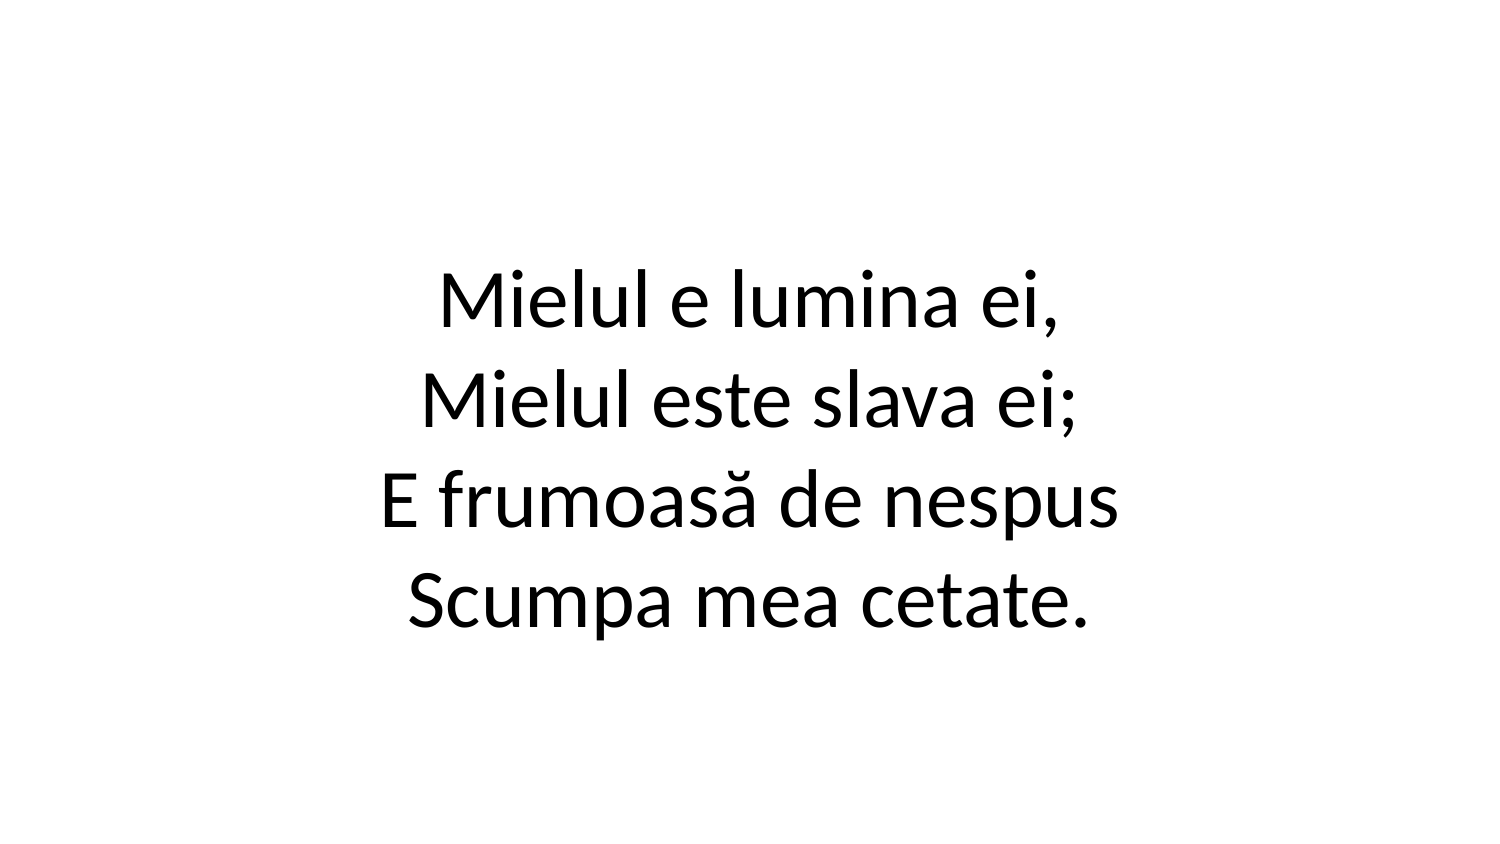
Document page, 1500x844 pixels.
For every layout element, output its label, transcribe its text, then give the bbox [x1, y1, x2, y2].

text_box Mielul e lumina ei, Mielul este slava ei; E frumoasă de nespus Scumpa mea cetate. [364, 192, 1136, 652]
